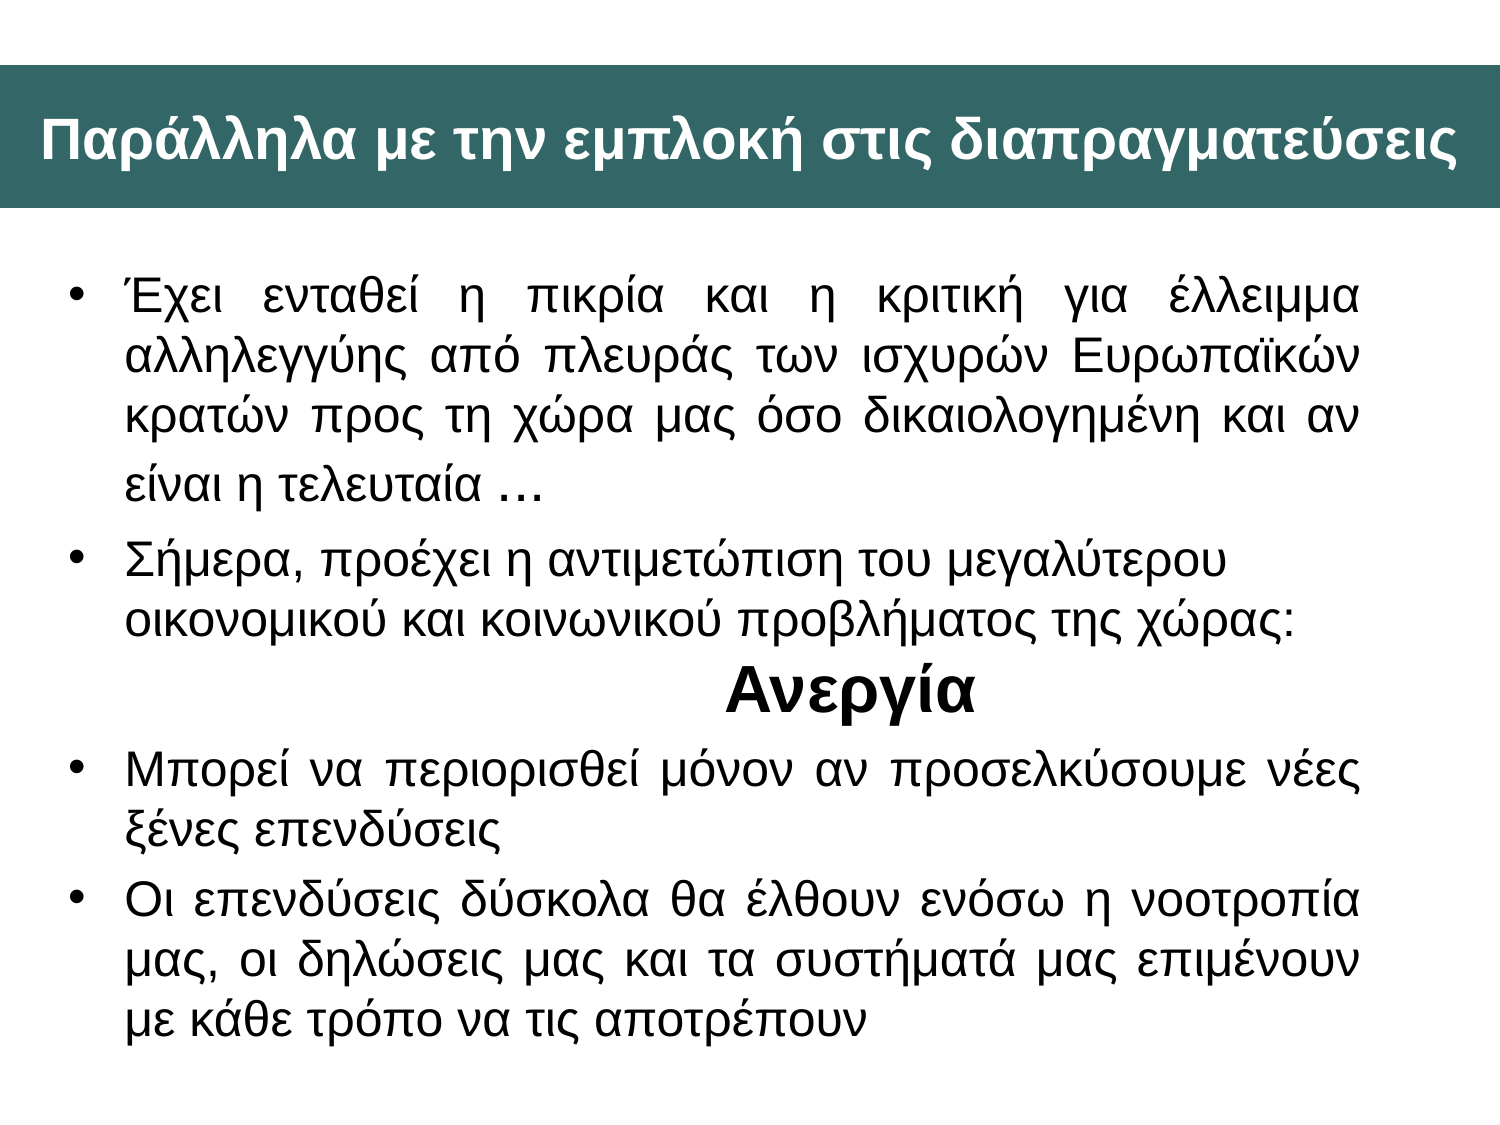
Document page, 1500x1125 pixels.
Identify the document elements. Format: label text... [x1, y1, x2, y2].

title Παράλληλα με την εμπλοκή στις διαπραγματεύσεις [0, 64, 1500, 209]
list Έχει ενταθεί η πικρία και η κριτική για έλλειμμα αλληλεγγύης από πλευράς των ισχυρών Ευρωπαϊκών κρατών προς τη χώρα μας όσο δικαιολογημένη και αν είναι η τελευταία ... Σήμερα, προέχει η αντιμετώπιση του μεγαλύτερου οικονομικού και κοινωνικού προβλήματος της χώρας: Ανεργία Μπορεί να περιορισθεί μόνον αν προσελκύσουμε νέες ξένες επενδύσεις Οι επενδύσεις δύσκολα θα έλθουν ενόσω η νοοτροπία μας, οι δηλώσεις μας και τα συστήματά μας επιμένουν με κάθε τρόπο να τις αποτρέπουν [52, 255, 1377, 1095]
